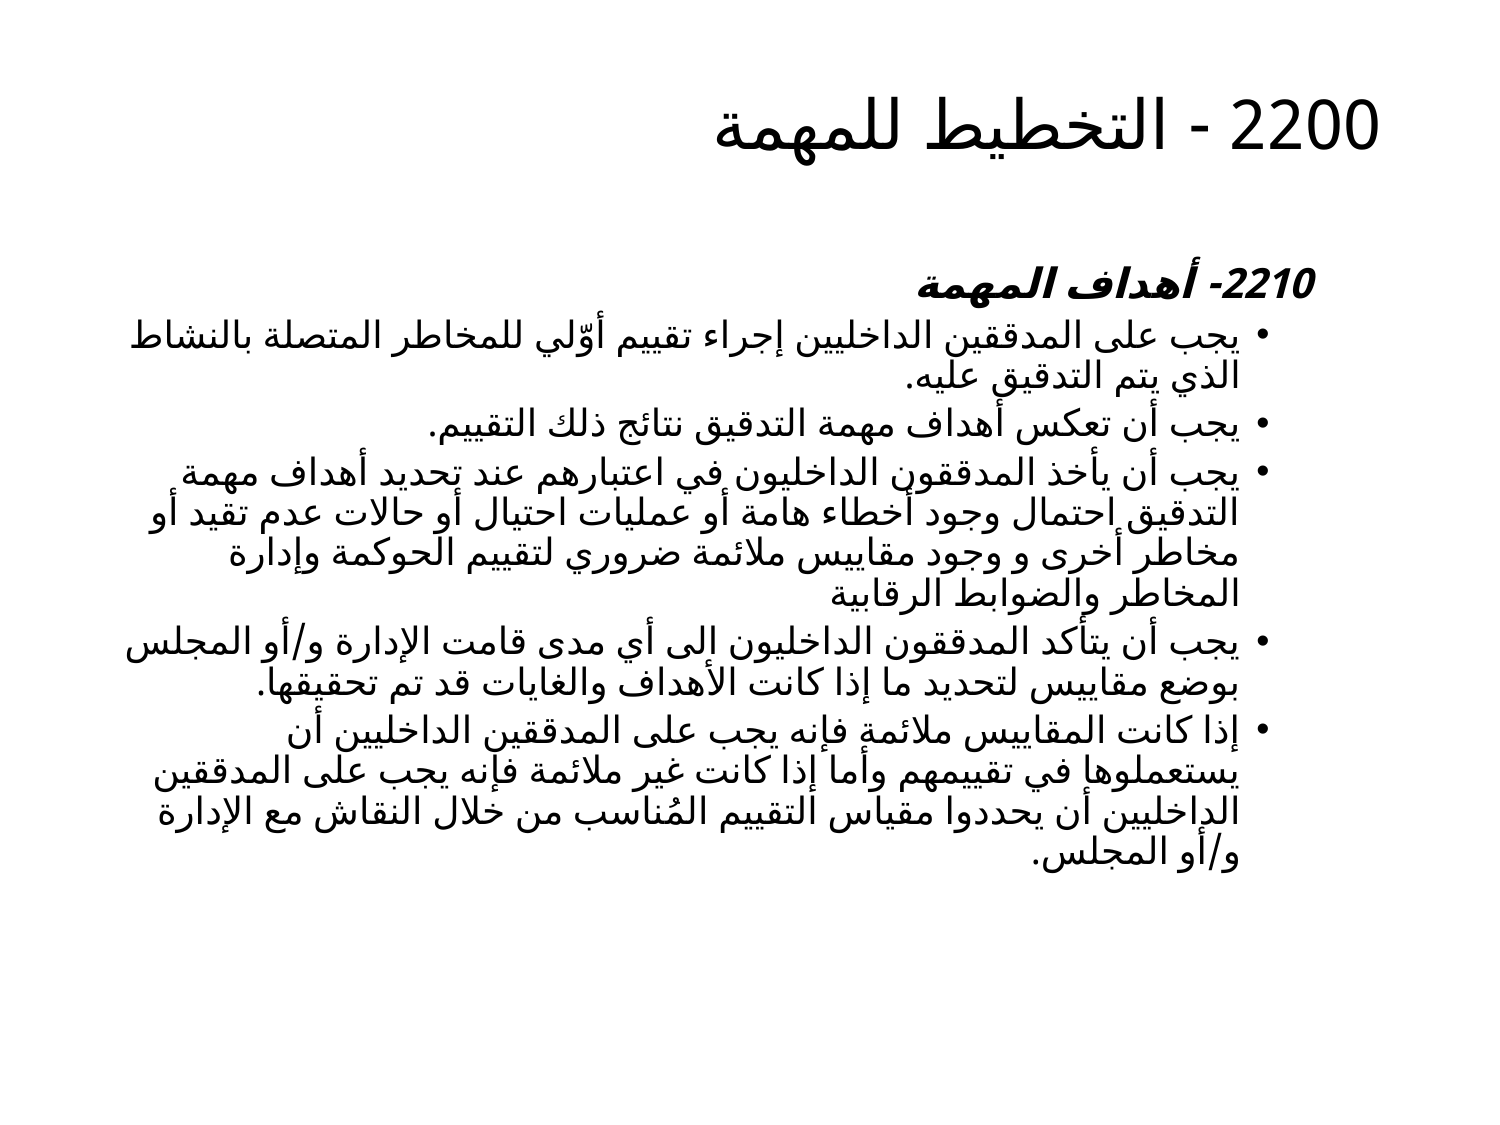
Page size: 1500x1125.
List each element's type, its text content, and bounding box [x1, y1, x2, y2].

title 2200 - التخطيط للمهمة [103, 59, 1397, 255]
list - أهداف المهمة يجب على المدققين الداخليين إجراء تقييم أوّلي للمخاطر المتصلة بالنشاط الذي يتم التدقيق عليه. يجب أن تعكس أهداف مهمة التدقيق نتائج ذلك التقييم. يجب أن يأخذ المدققون الداخليون في اعتبارهم عند تحديد أهداف مهمة التدقيق احتمال وجود أخطاء هامة أو عمليات احتيال أو حالات عدم تقيد أو مخاطر أخرى و وجود مقاييس ملائمة ضروري لتقييم الحوكمة وإدارة المخاطر والضوابط الرقابية يجب أن يتأكد المدققون الداخليون الى أي مدى قامت الإدارة و/أو المجلس بوضع مقاييس لتحديد ما إذا كانت الأهداف والغايات قد تم تحقيقها. إذا كانت المقاييس ملائمة فإنه يجب على المدققين الداخليين أن يستعملوها في تقييمهم وأما إذا كانت غير ملائمة فإنه يجب على المدققين الداخليين أن يحددوا مقياس التقييم المُناسب من خلال النقاش مع الإدارة و/أو المجلس. [103, 255, 1397, 1014]
